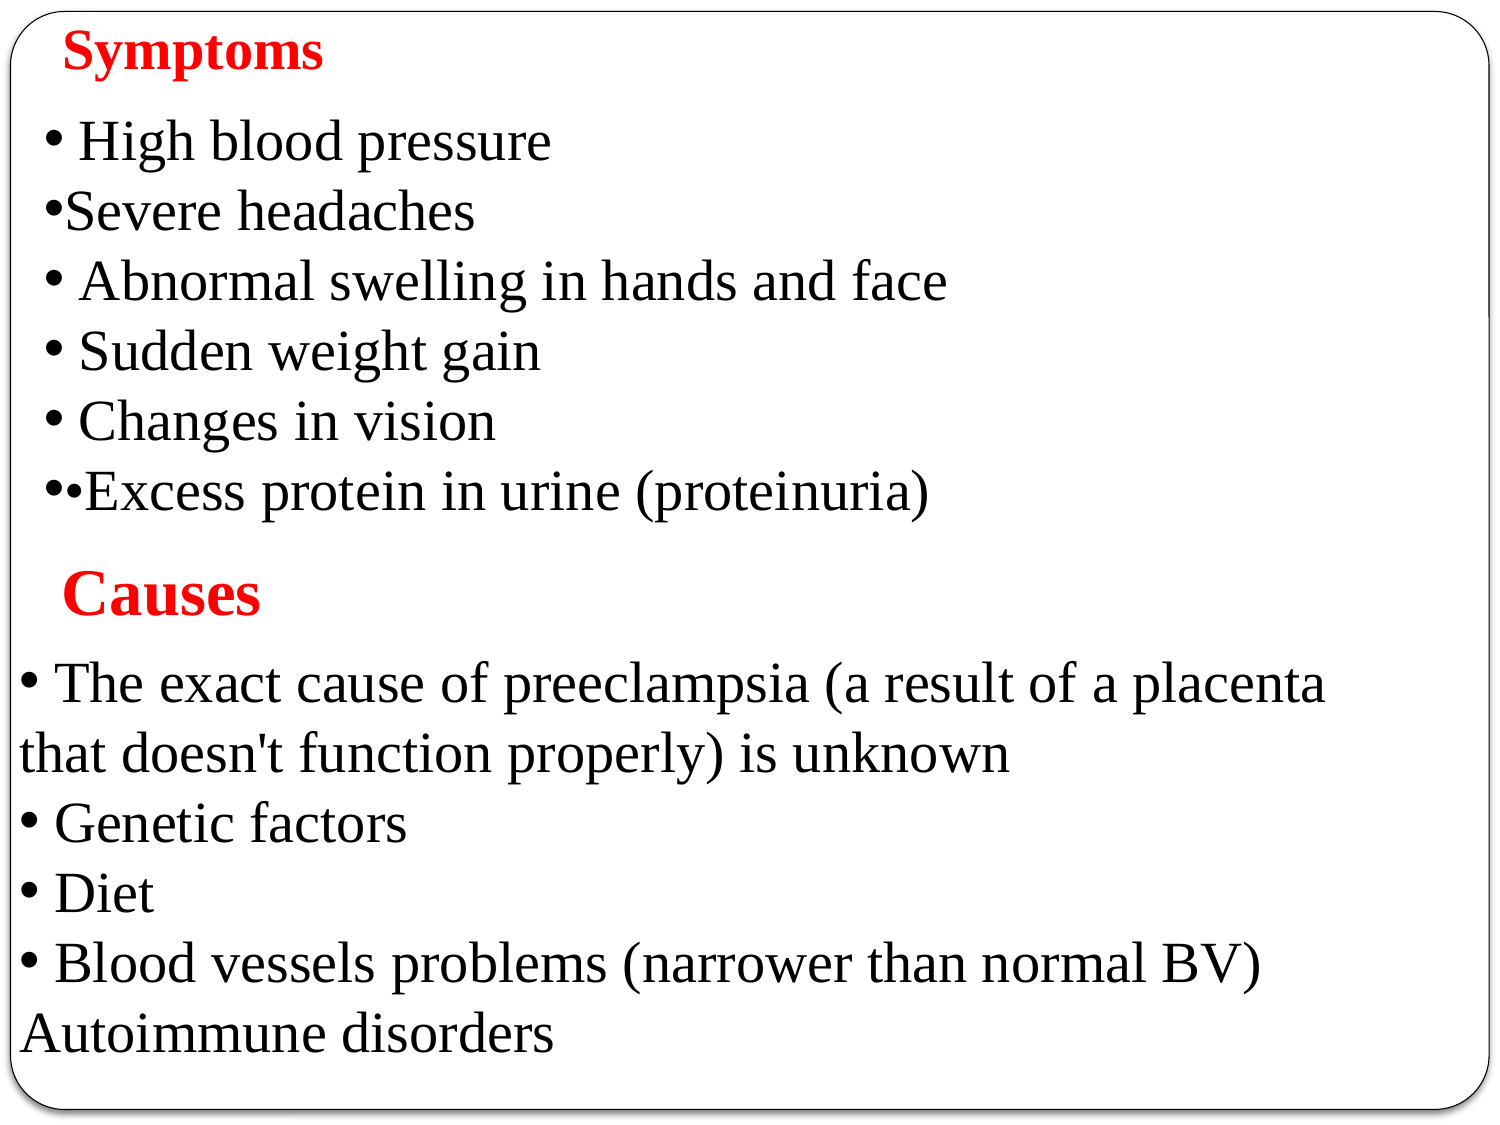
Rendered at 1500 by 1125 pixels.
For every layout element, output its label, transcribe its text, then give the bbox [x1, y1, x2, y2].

text_box Causes [46, 541, 294, 636]
text_box High blood pressure Severe headaches Abnormal swelling in hands and face Sudden weight gain Changes in vision •Excess protein in urine (proteinuria) [29, 94, 1428, 530]
text_box Symptoms [47, 4, 355, 90]
text_box The exact cause of preeclampsia (a result of a placenta that doesn't function properly) is unknown Genetic factors Diet Blood vessels problems (narrower than normal BV) Autoimmune disorders [4, 637, 1428, 1072]
